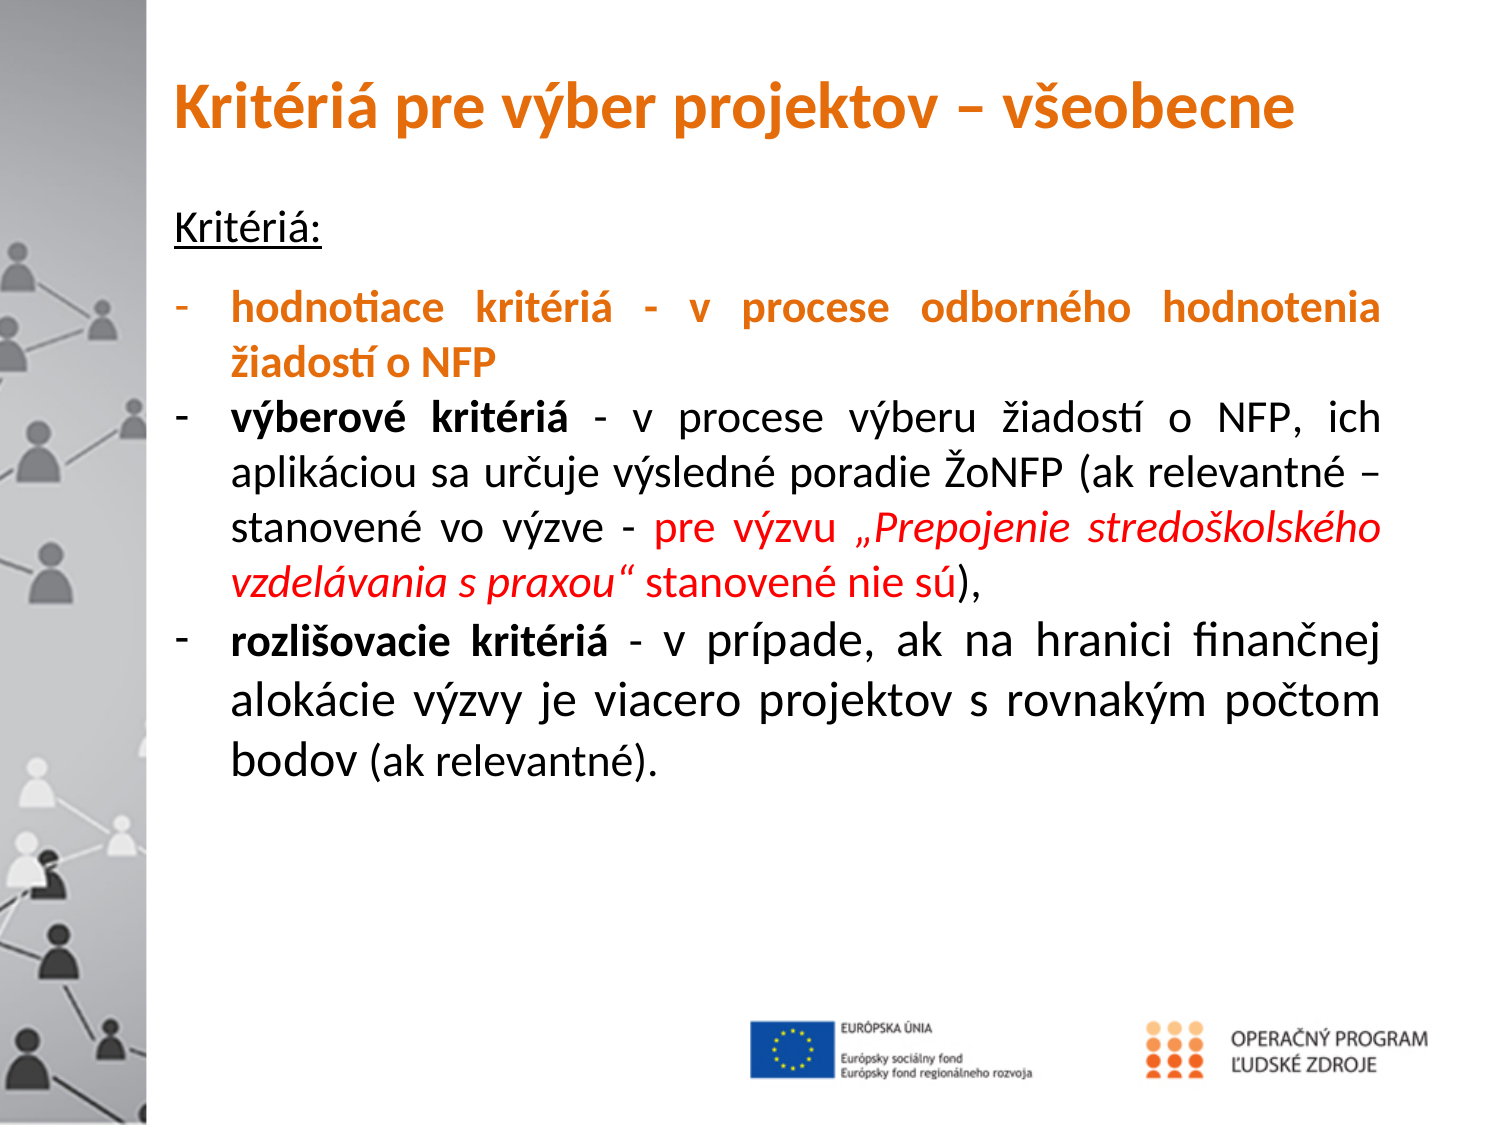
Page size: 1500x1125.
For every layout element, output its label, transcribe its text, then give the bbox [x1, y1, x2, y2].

list Kritériá pre výber projektov – všeobecne Kritériá: hodnotiace kritériá - v procese odborného hodnotenia žiadostí o NFP výberové kritériá - v procese výberu žiadostí o NFP, ich aplikáciou sa určuje výsledné poradie ŽoNFP (ak relevantné – stanovené vo výzve - pre výzvu „Prepojenie stredoškolského vzdelávania s praxou“ stanovené nie sú), rozlišovacie kritériá - v prípade, ak na hranici finančnej alokácie výzvy je viacero projektov s rovnakým počtom bodov (ak relevantné). [159, 54, 1398, 1000]
picture [0, 0, 1500, 1125]
